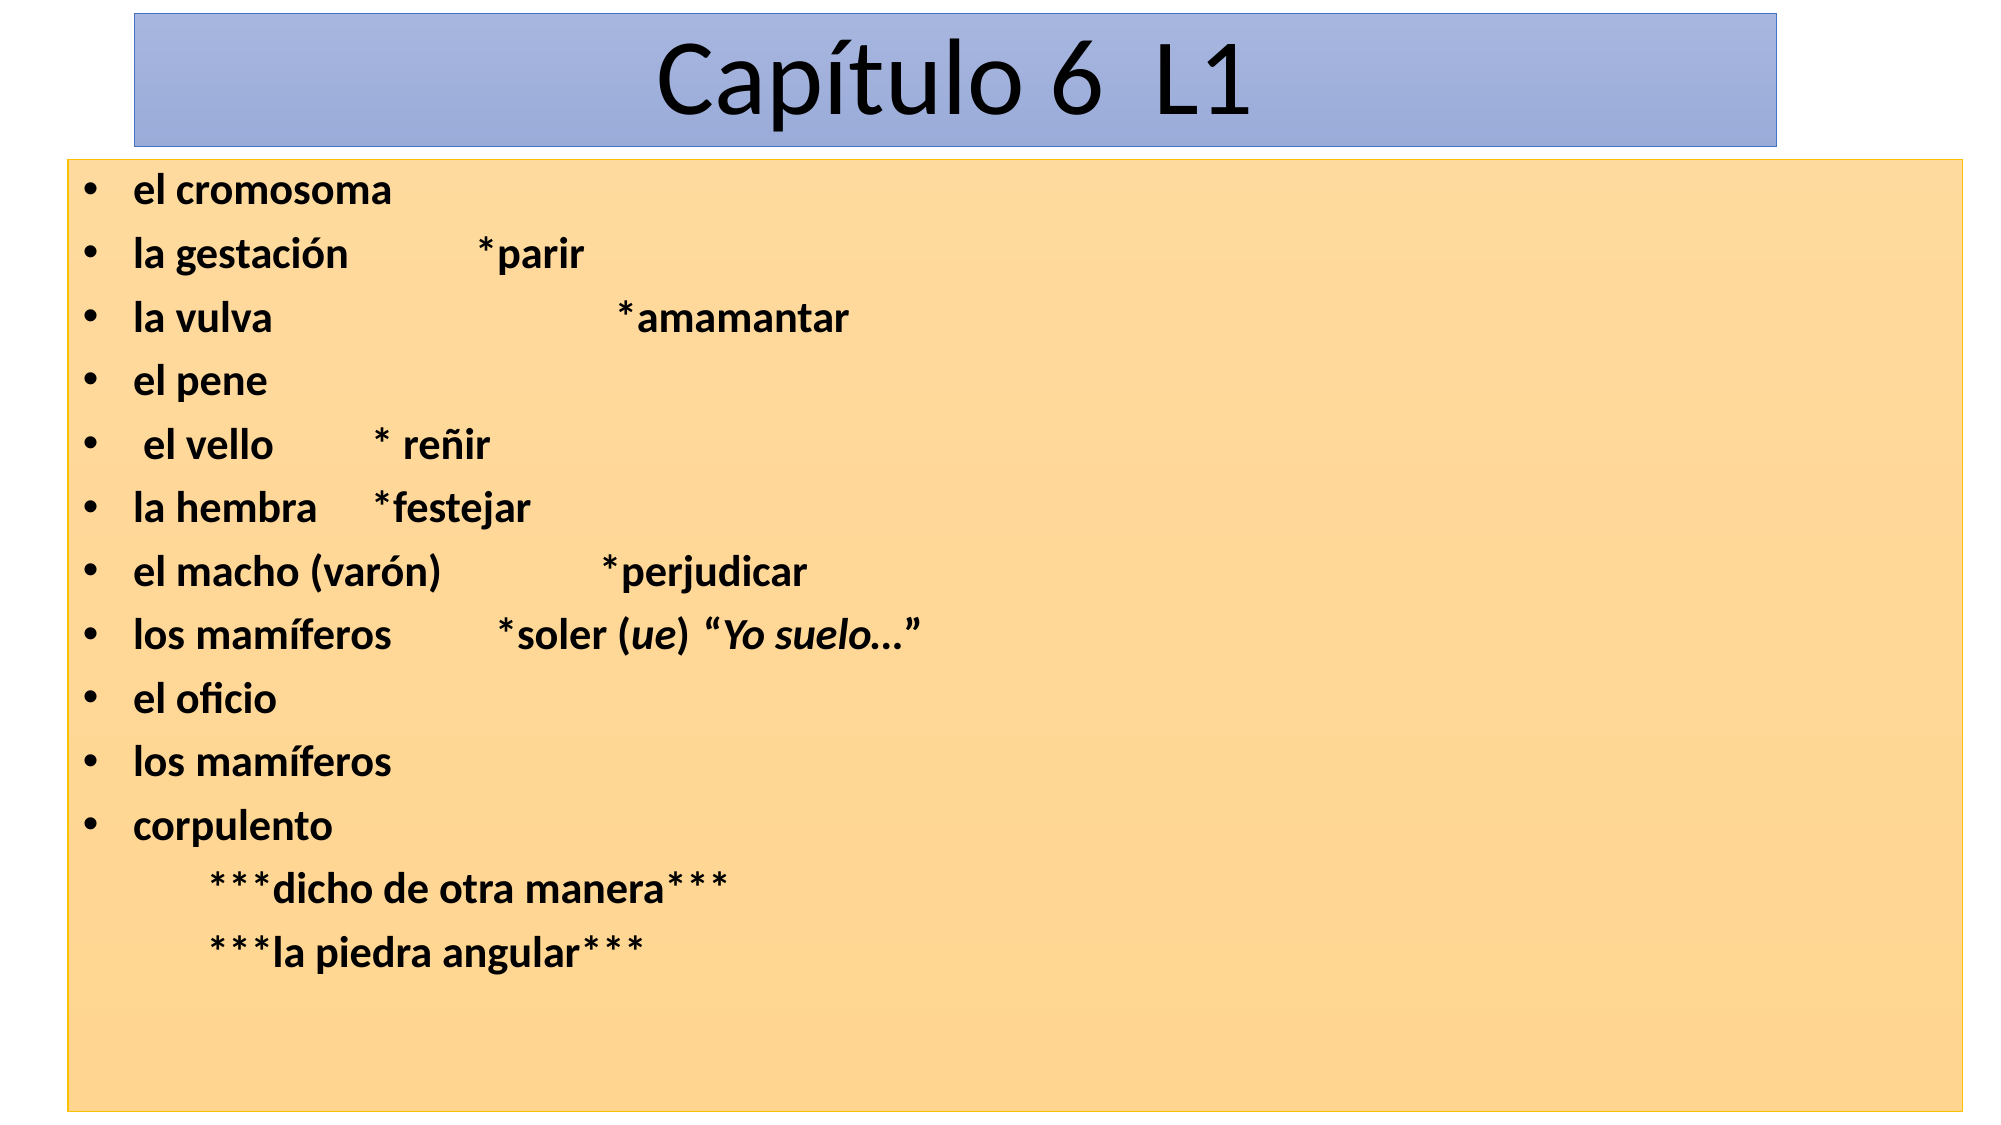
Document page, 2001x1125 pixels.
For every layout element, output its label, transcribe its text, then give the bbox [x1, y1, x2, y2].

title Capítulo 6 L1 [134, 13, 1777, 147]
subtitle el cromosoma la gestación *parir la vulva *amamantar el pene el vello * reñir la hembra *festejar el macho (varón) *perjudicar los mamíferos *soler (ue) “Yo suelo…” el oficio los mamíferos corpulento ***dicho de otra manera*** ***la piedra angular*** [67, 159, 1963, 1112]
